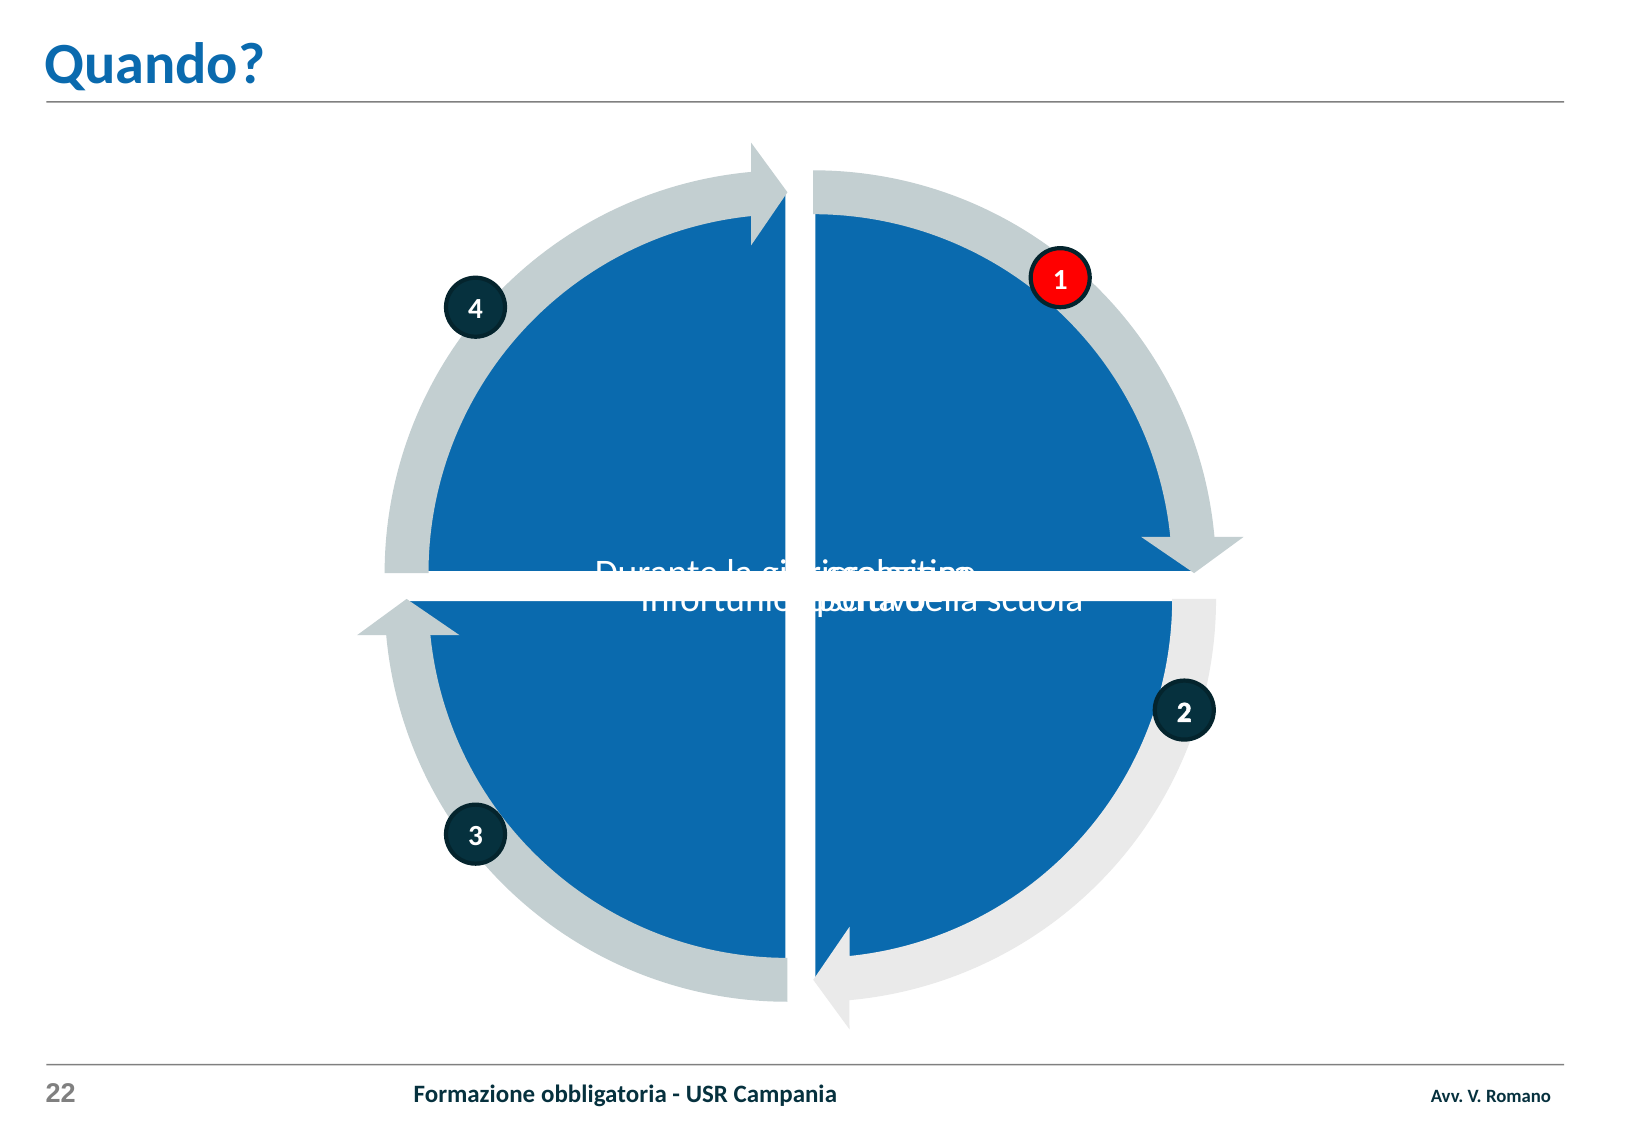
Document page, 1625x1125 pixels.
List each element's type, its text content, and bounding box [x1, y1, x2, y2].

text_box Quando? [44, 24, 1561, 91]
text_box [44, 131, 1563, 1048]
